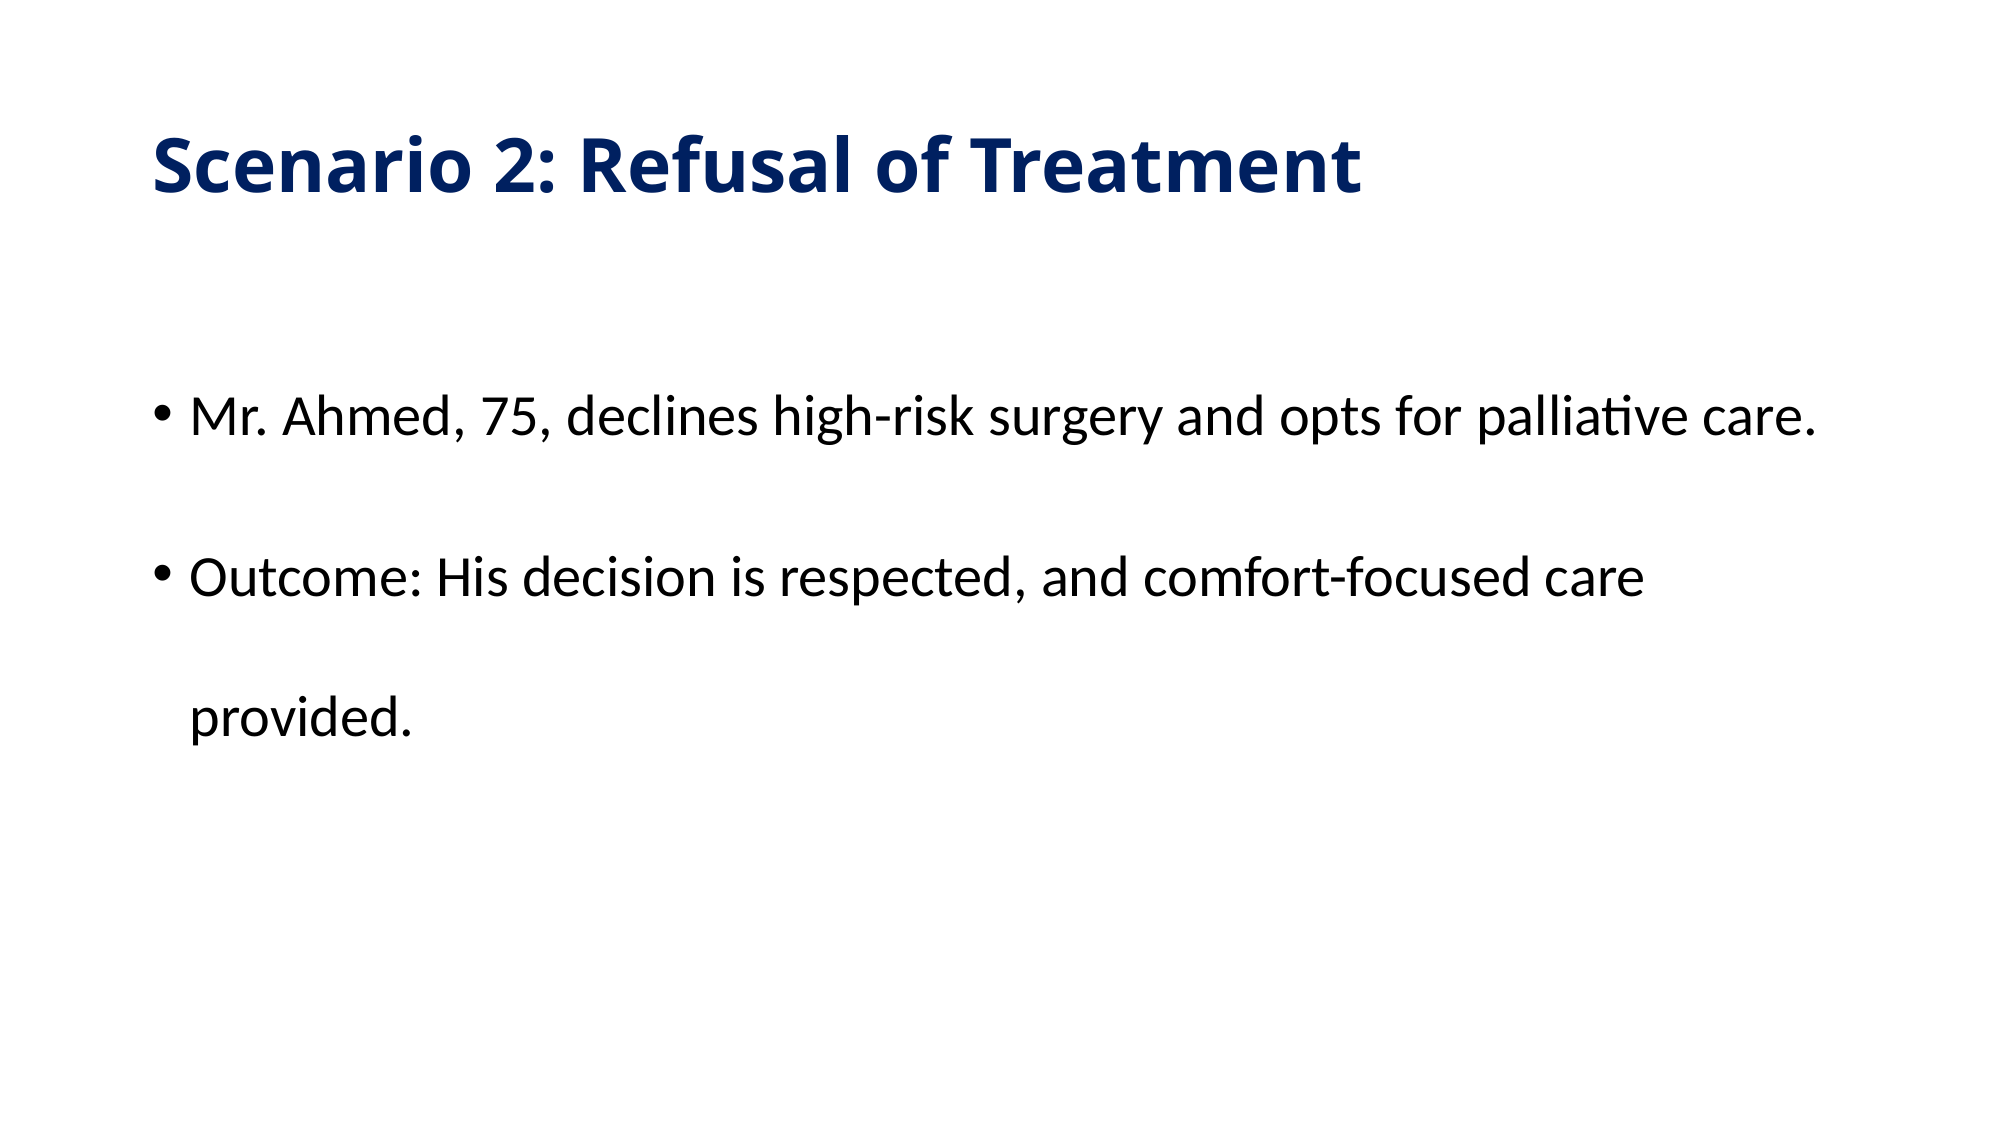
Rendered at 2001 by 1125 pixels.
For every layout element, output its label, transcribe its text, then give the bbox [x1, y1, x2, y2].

list Mr. Ahmed, 75, declines high-risk surgery and opts for palliative care. Outcome: His decision is respected, and comfort-focused care provided. [137, 299, 1863, 1014]
title Scenario 2: Refusal of Treatment [137, 59, 1863, 278]
